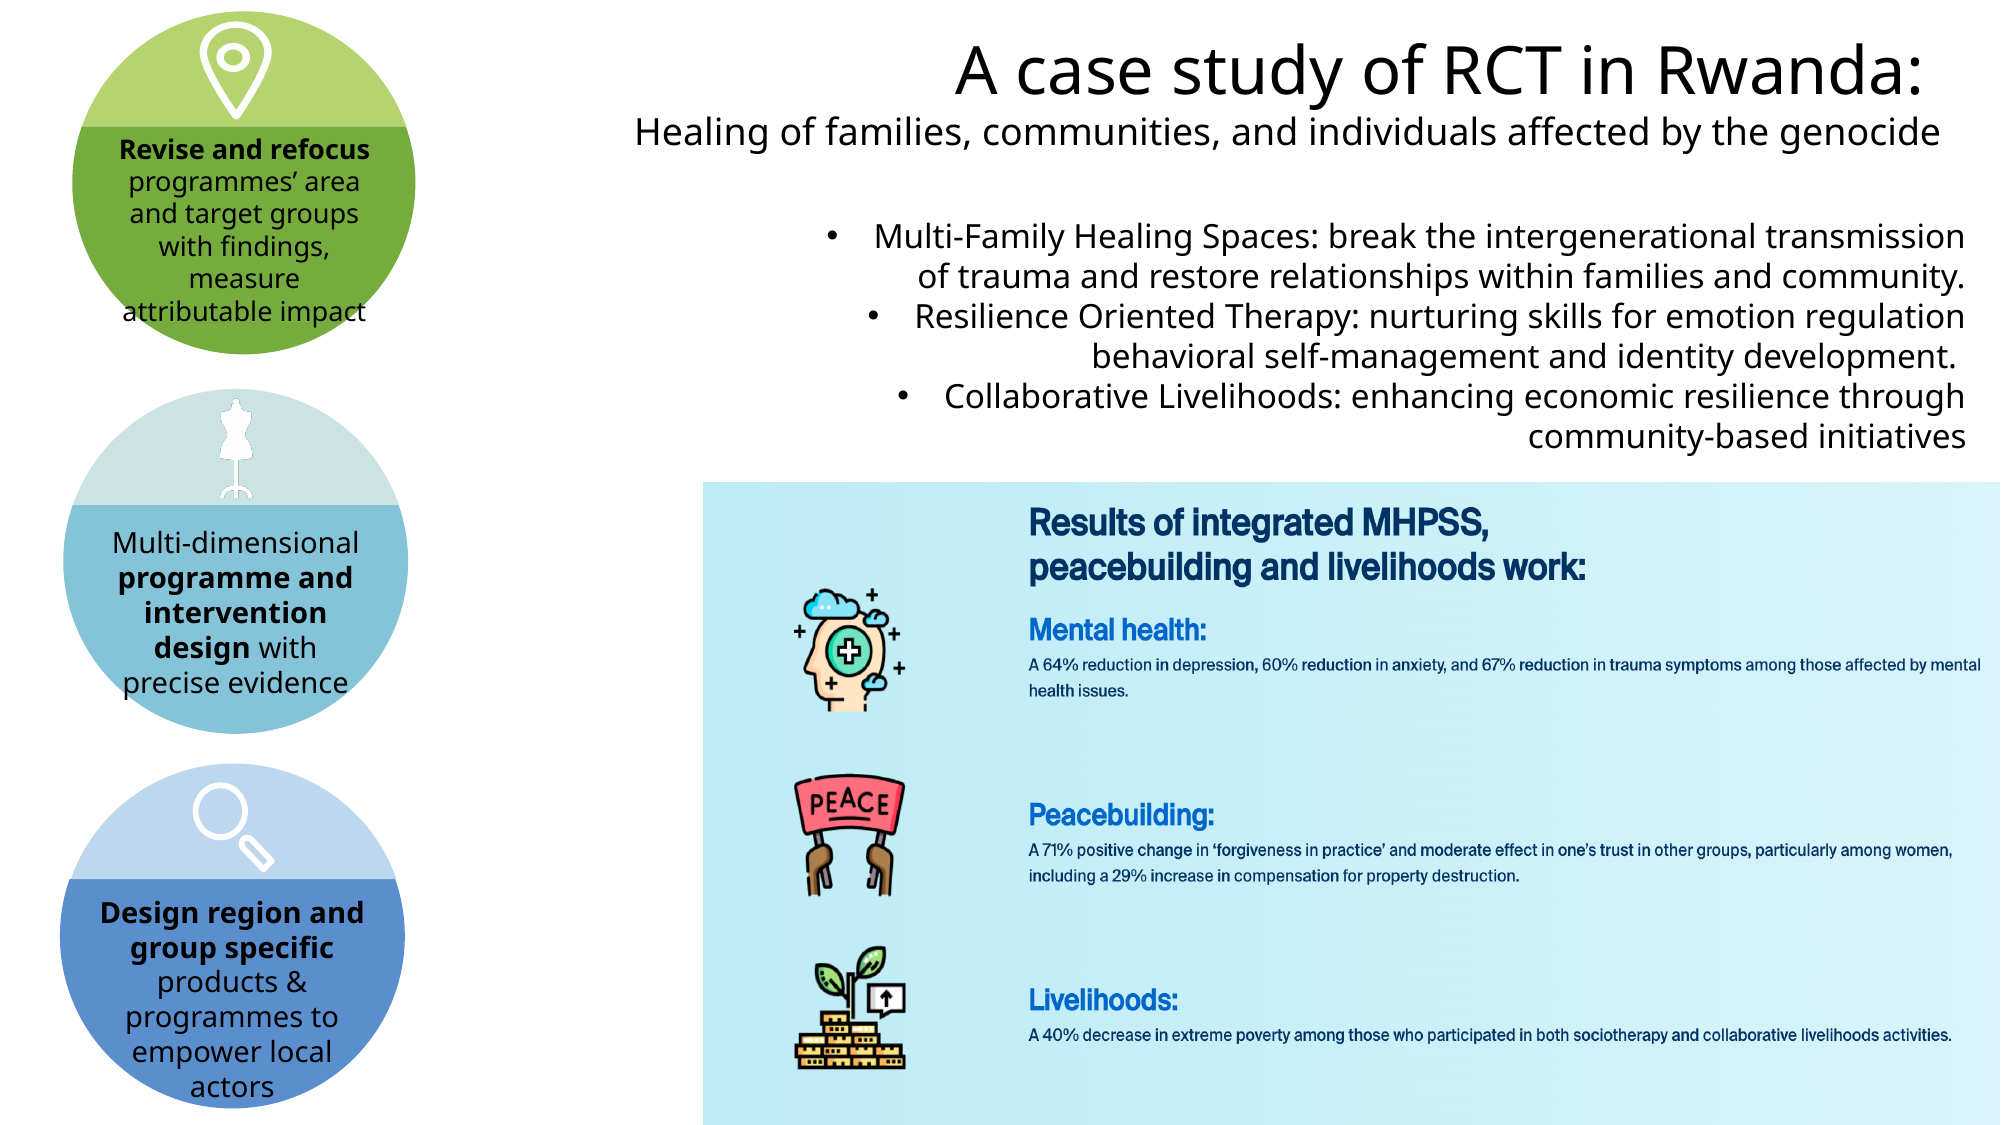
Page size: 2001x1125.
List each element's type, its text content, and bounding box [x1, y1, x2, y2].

text_box Multi-Family Healing Spaces: break the intergenerational transmission of trauma and restore relationships within families and community. Resilience Oriented Therapy: nurturing skills for emotion regulation behavioral self-management and identity development. Collaborative Livelihoods: enhancing economic resilience through community-based initiatives [792, 207, 1983, 462]
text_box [72, 11, 418, 357]
picture [702, 480, 2000, 1125]
text_box A case study of RCT in Rwanda: Healing of families, communities, and individuals affected by the genocide [422, 22, 1948, 159]
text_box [62, 388, 409, 735]
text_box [59, 763, 406, 1114]
